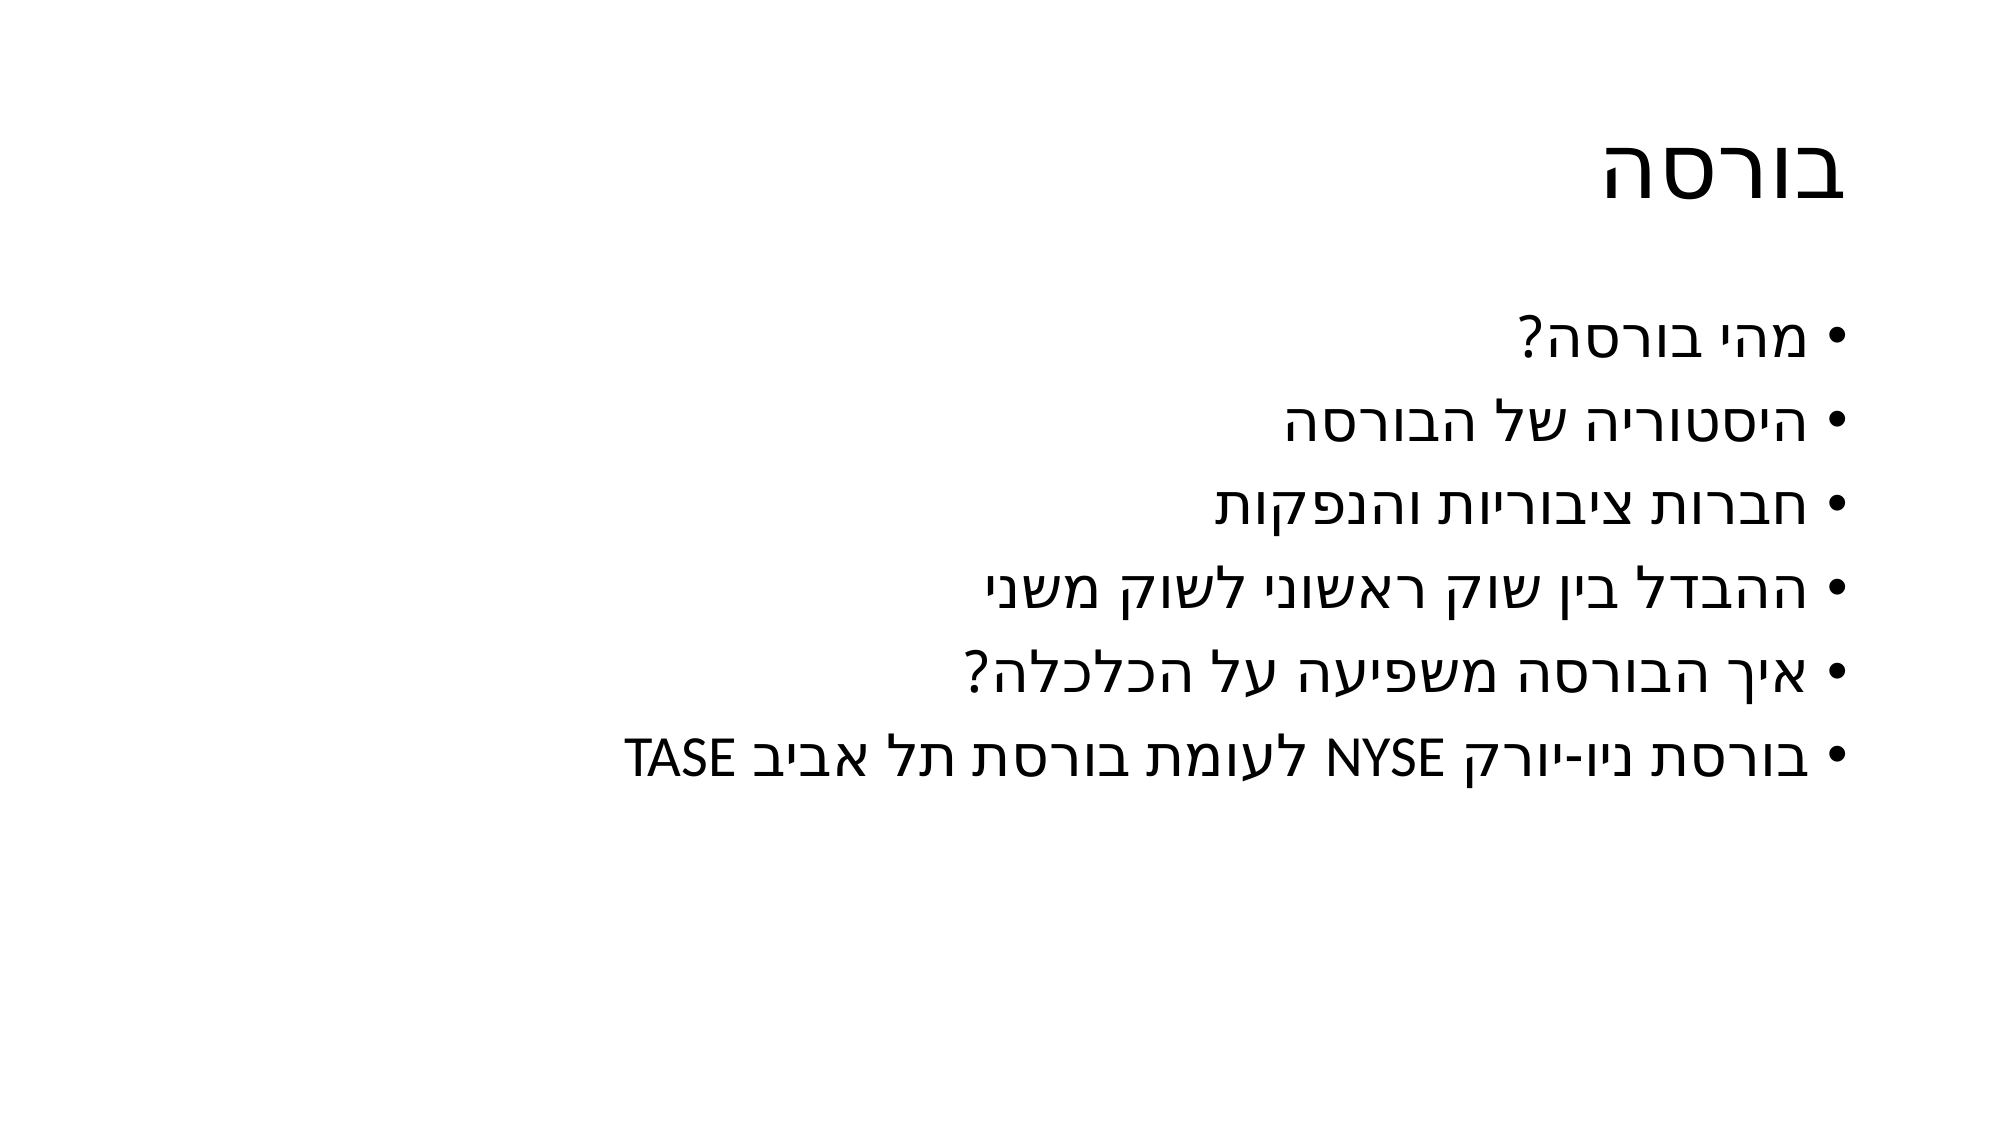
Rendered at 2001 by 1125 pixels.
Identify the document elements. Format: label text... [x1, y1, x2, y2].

list מהי בורסה? היסטוריה של הבורסה חברות ציבוריות והנפקות ההבדל בין שוק ראשוני לשוק משני איך הבורסה משפיעה על הכלכלה? בורסת ניו-יורק NYSE לעומת בורסת תל אביב TASE [137, 299, 1863, 1014]
title בורסה [137, 59, 1863, 278]
